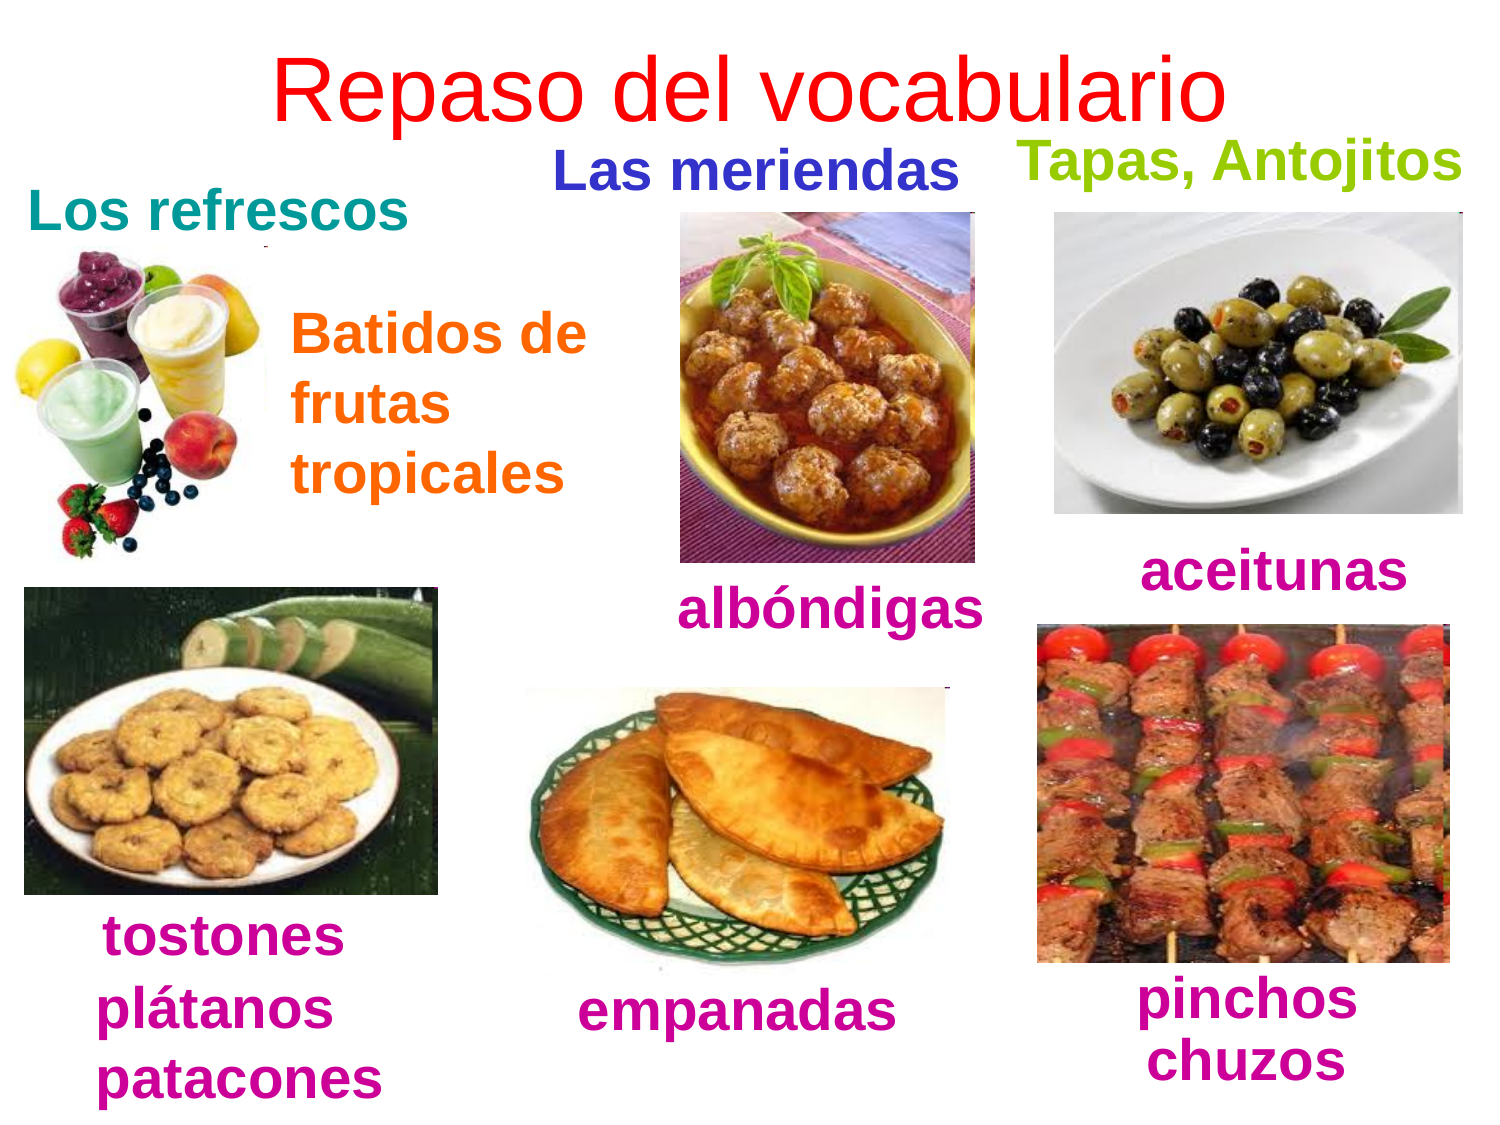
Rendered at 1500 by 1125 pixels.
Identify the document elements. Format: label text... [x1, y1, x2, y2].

text_box Los refrescos [13, 164, 426, 250]
text_box chuzos [1131, 1014, 1362, 1100]
text_box plátanos patacones [81, 962, 400, 1118]
text_box empanadas [563, 986, 914, 1050]
picture [24, 587, 438, 895]
text_box aceitunas [1125, 525, 1425, 610]
text_box albóndigas [663, 562, 1001, 648]
text_box Las meriendas [538, 125, 977, 210]
picture [680, 212, 976, 563]
title Repaso del vocabulario [75, 12, 1425, 158]
text_box Tapas, Antojitos [1002, 114, 1479, 200]
text_box tostones [88, 903, 361, 962]
text_box Batidos de frutas tropicales [275, 287, 604, 513]
picture [1037, 624, 1451, 963]
picture [12, 246, 268, 563]
text_box pinchos [1121, 972, 1375, 1038]
picture [524, 687, 951, 977]
picture [1054, 212, 1463, 515]
